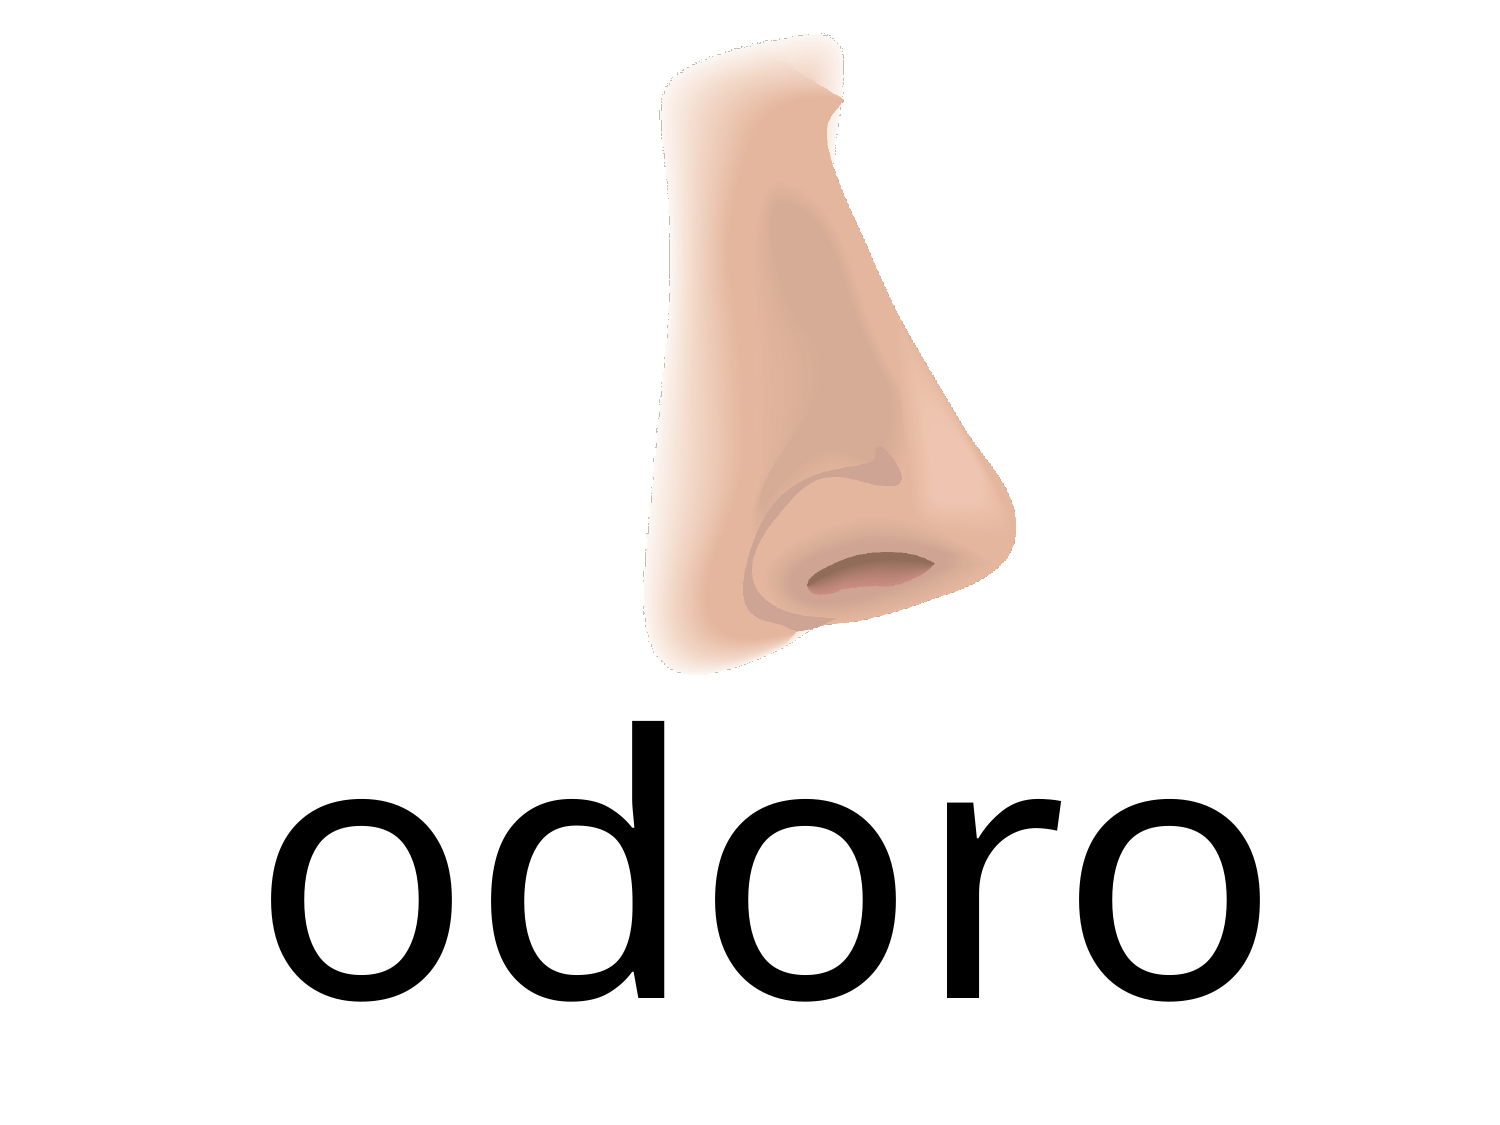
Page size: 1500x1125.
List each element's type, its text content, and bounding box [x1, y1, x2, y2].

picture [619, 14, 1033, 694]
text_box odoro [143, 626, 1388, 1079]
